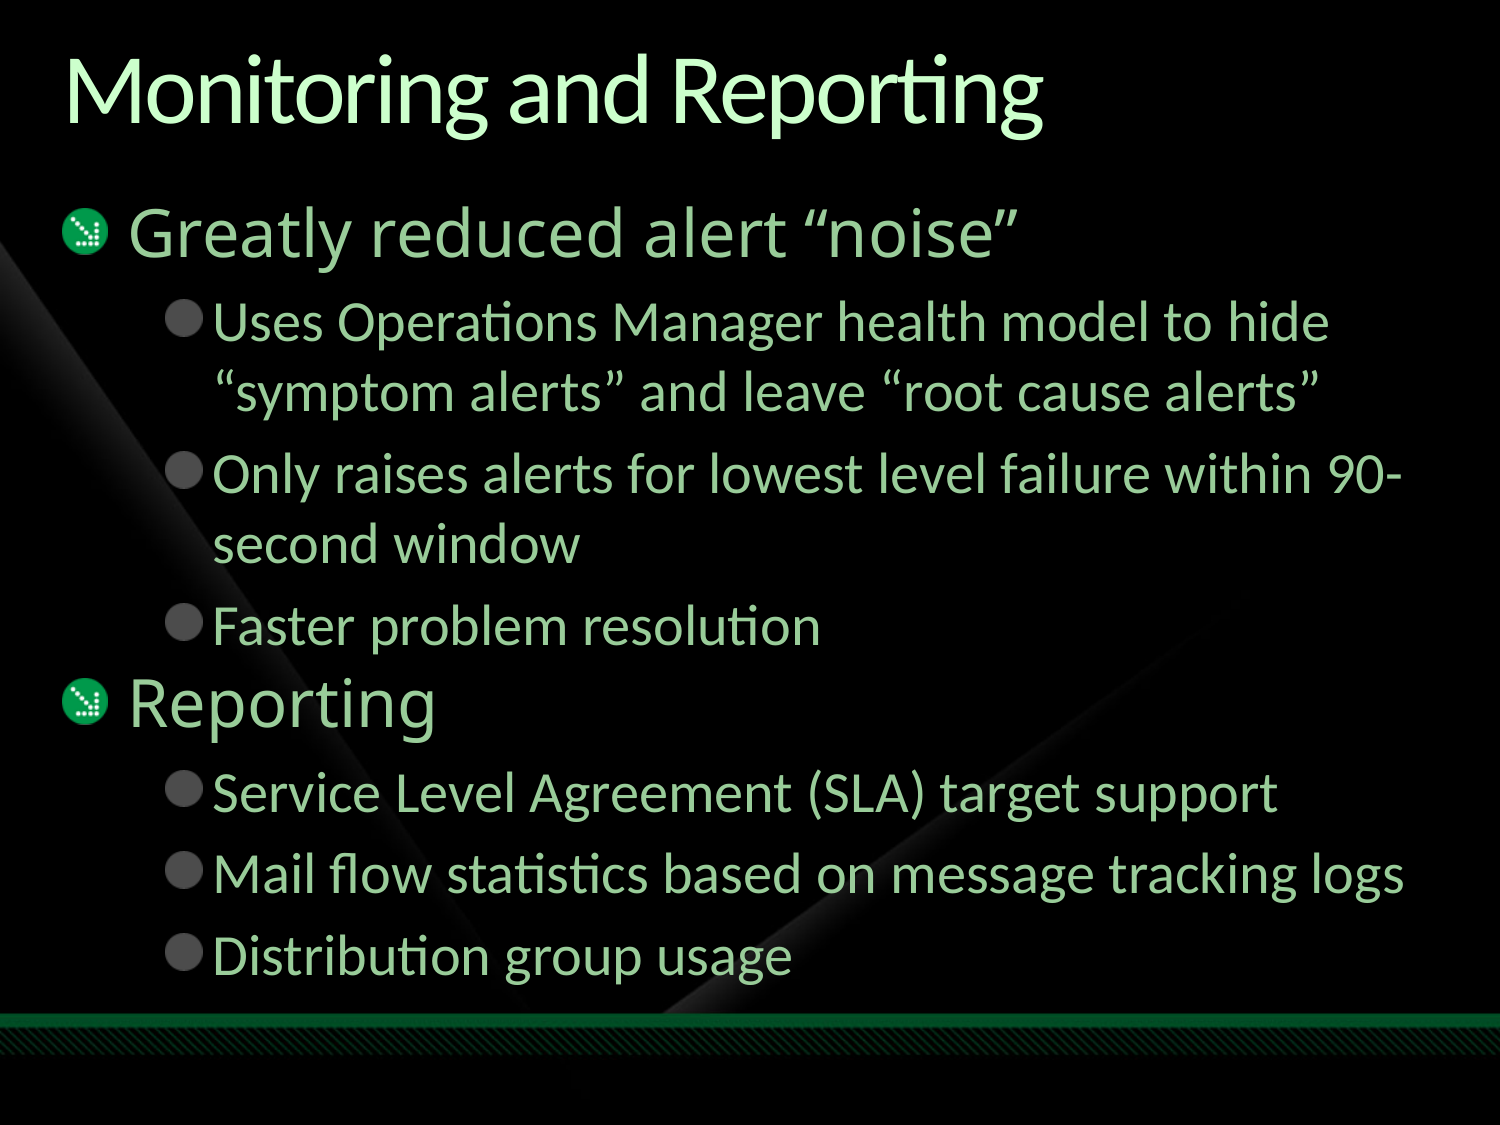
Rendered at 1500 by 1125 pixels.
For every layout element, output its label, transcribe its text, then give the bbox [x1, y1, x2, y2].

list Greatly reduced alert “noise” Uses Operations Manager health model to hide “symptom alerts” and leave “root cause alerts” Only raises alerts for lowest level failure within 90-second window Faster problem resolution Reporting Service Level Agreement (SLA) target support Mail flow statistics based on message tracking logs Distribution group usage [62, 199, 1438, 563]
title Monitoring and Reporting [62, 37, 1438, 147]
picture [0, 0, 1500, 1125]
